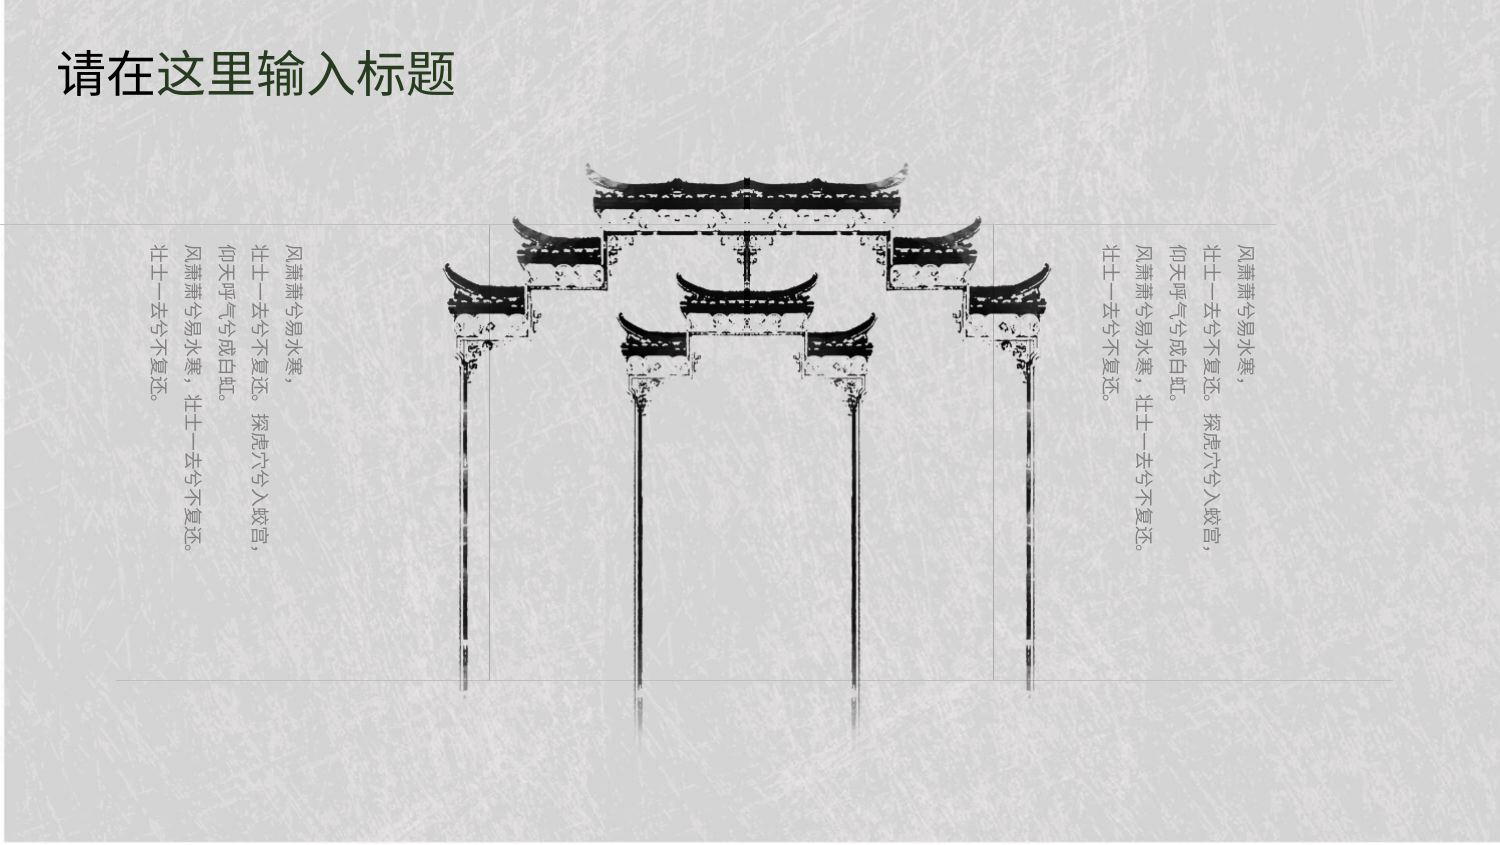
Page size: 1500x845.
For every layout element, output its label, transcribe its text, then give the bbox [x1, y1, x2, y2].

text_box 风萧萧兮易水寒， 壮士一去兮不复还。探虎穴兮入蛟宫， 仰天呼气兮成白虹。 风萧萧兮易水寒，壮士一去兮不复还。 壮士一去兮不复还。 [1053, 239, 1281, 626]
text_box 请在这里输入标题 [45, 36, 647, 109]
picture [0, 0, 1500, 844]
text_box 风萧萧兮易水寒， 壮士一去兮不复还。探虎穴兮入蛟宫， 仰天呼气兮成白虹。 风萧萧兮易水寒，壮士一去兮不复还。 壮士一去兮不复还。 [101, 239, 329, 626]
